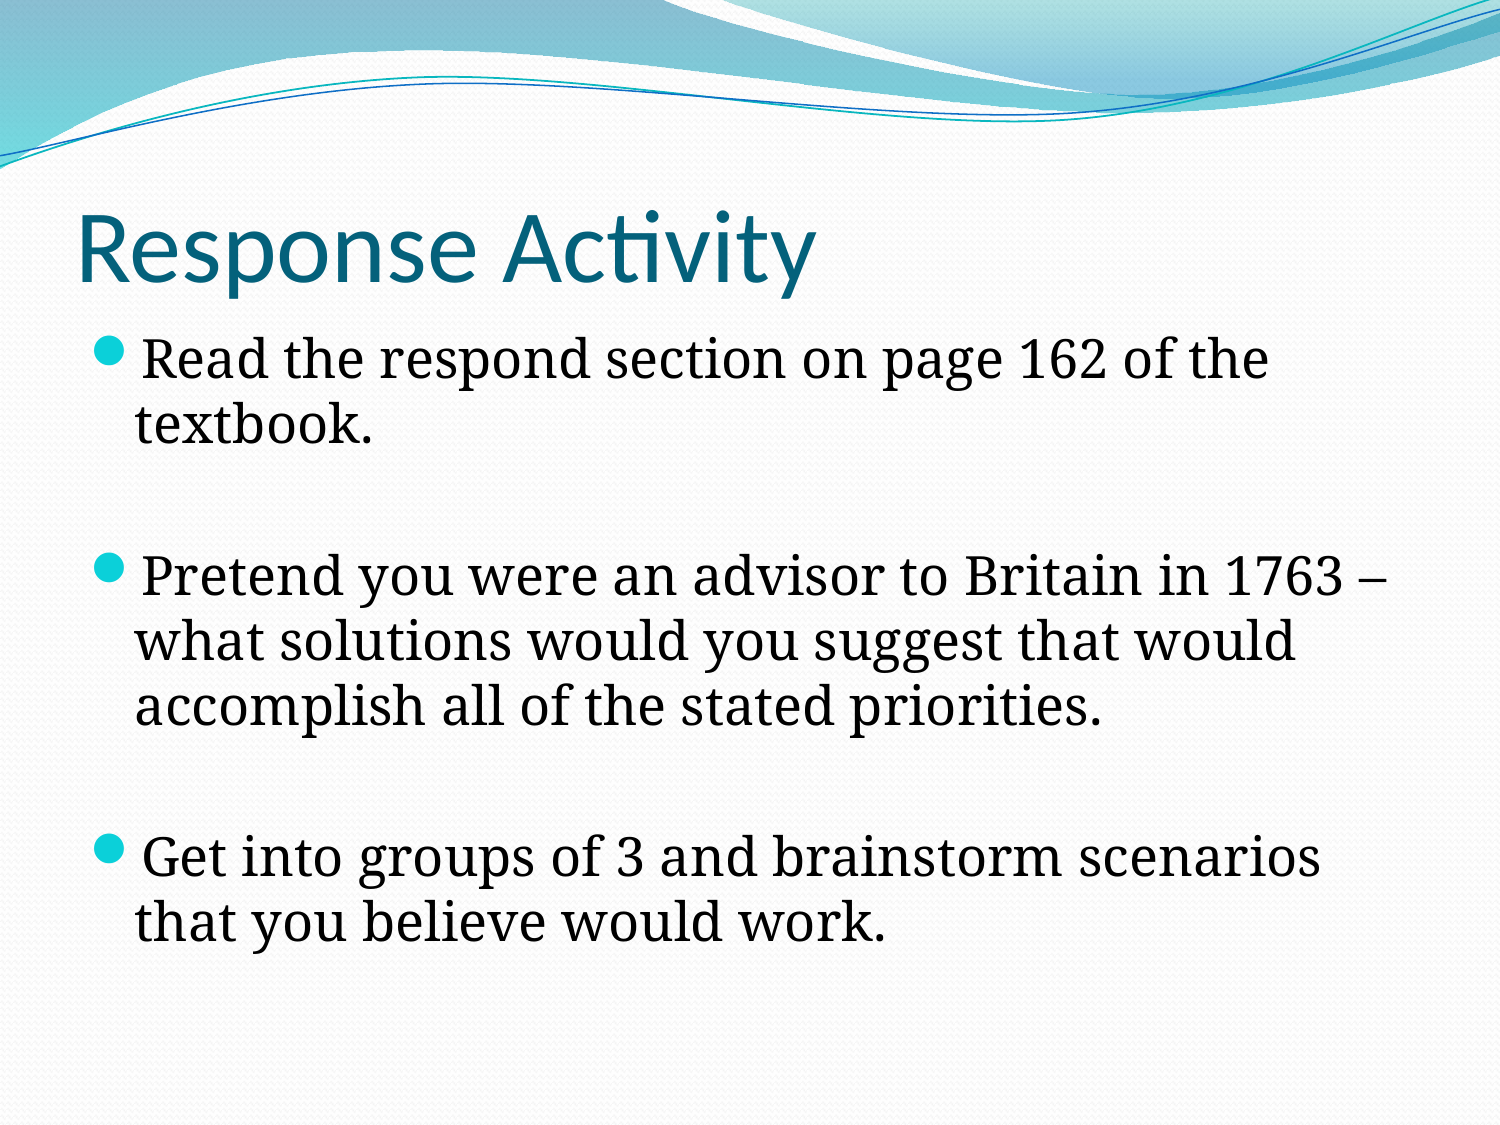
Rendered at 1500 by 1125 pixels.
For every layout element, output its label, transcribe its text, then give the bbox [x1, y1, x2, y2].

list Read the respond section on page 162 of the textbook. Pretend you were an advisor to Britain in 1763 – what solutions would you suggest that would accomplish all of the stated priorities. Get into groups of 3 and brainstorm scenarios that you believe would work. [75, 317, 1425, 1038]
title Response Activity [75, 115, 1425, 303]
